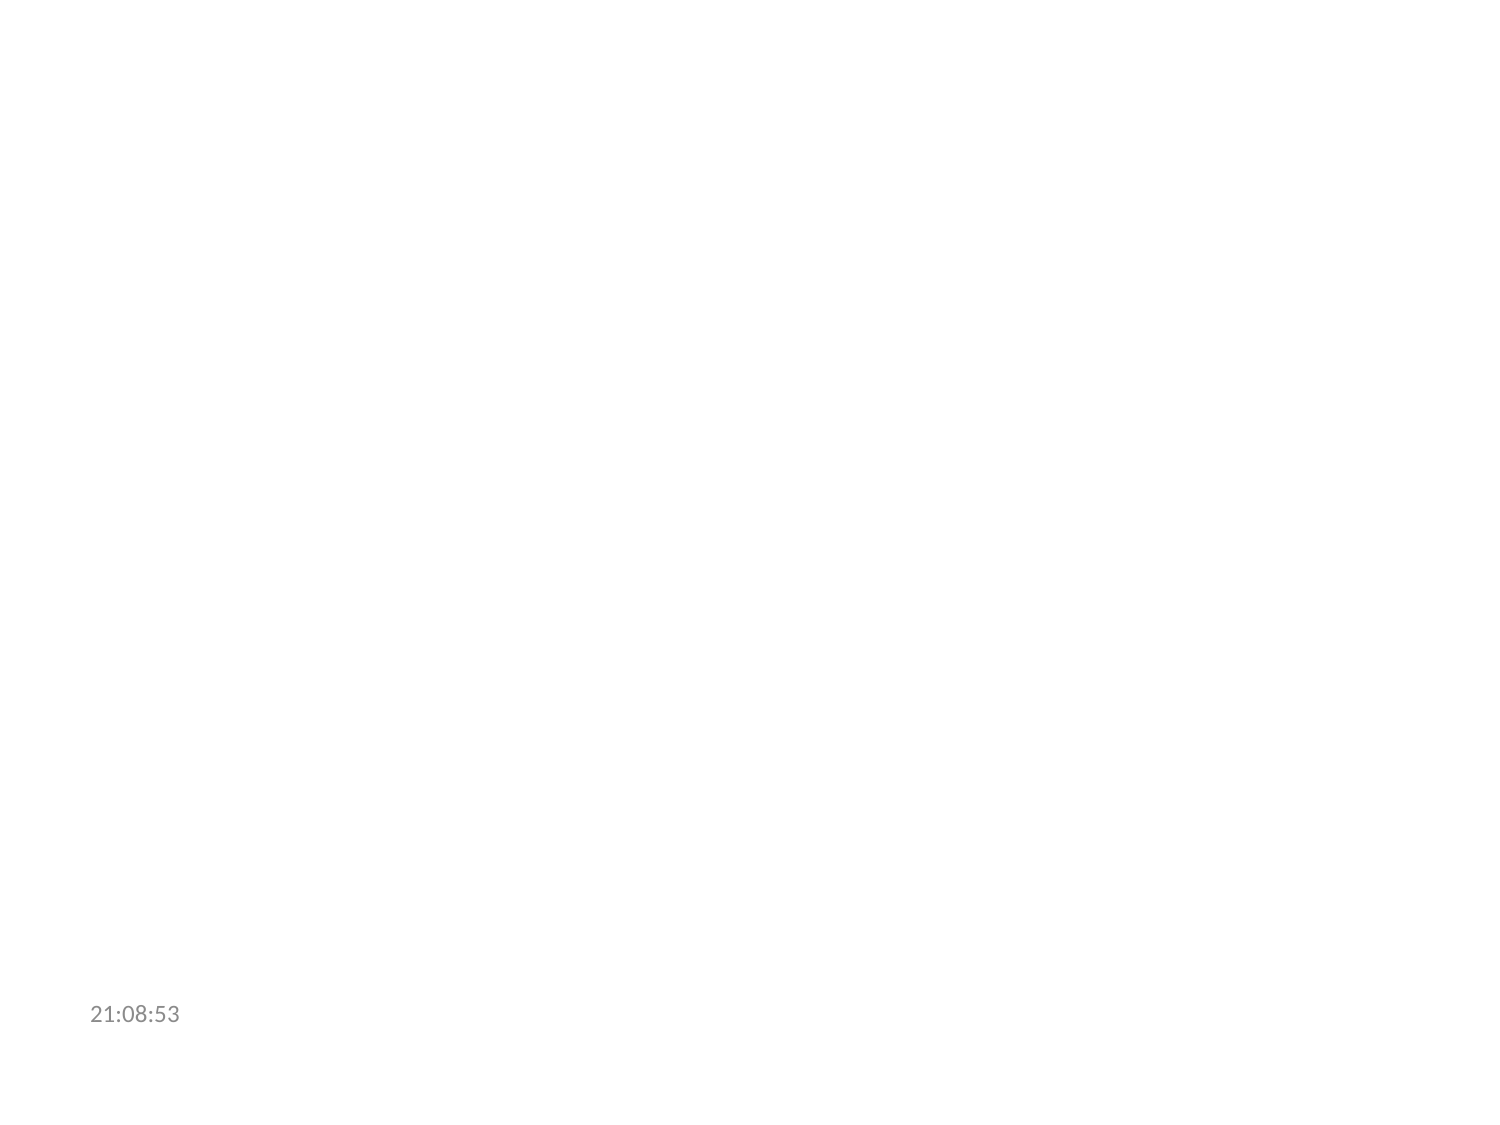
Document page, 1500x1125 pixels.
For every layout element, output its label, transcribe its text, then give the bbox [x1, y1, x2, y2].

text_box 15:35:09 [75, 982, 425, 1043]
